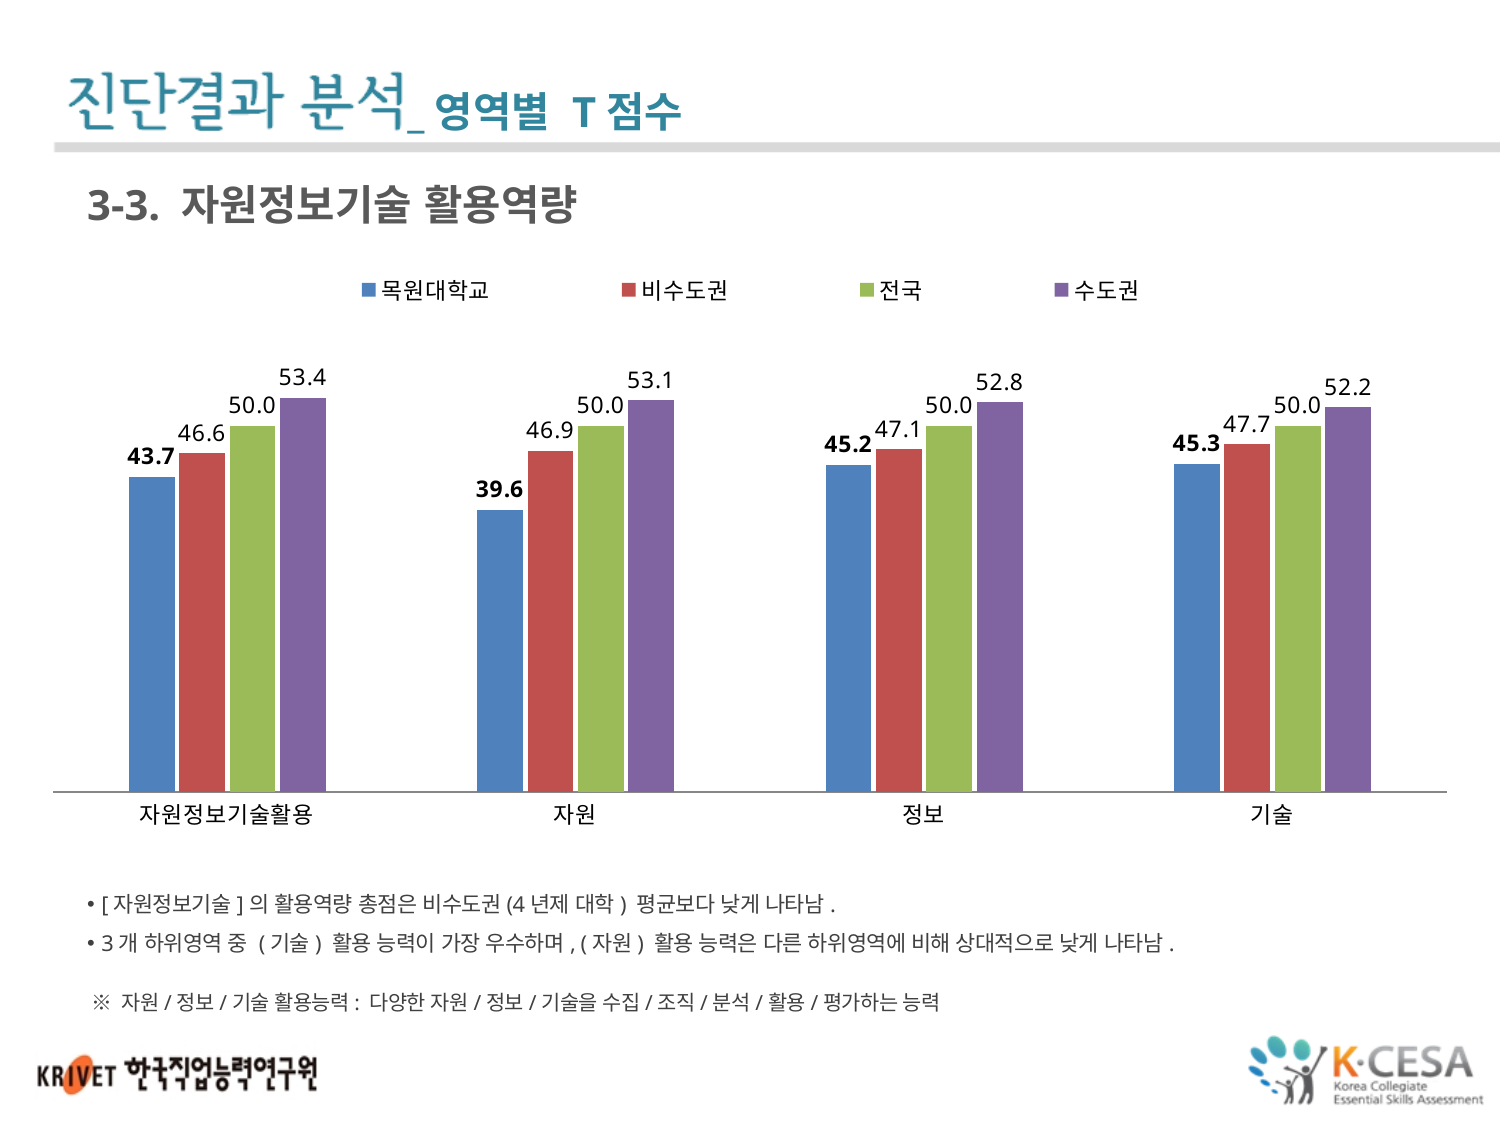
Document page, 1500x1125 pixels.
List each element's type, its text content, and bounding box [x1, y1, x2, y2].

text_box ※ 자원/정보/기술 활용능력: 다양한 자원/정보/기술을 수집/조직/분석/활용/평가하는 능력 [76, 982, 1413, 1023]
chart [29, 253, 1471, 871]
picture [0, 0, 1500, 1125]
text_box _영역별 T점수 [392, 78, 700, 144]
text_box [자원정보기술]의 활용역량 총점은 비수도권(4년제 대학) 평균보다 낮게 나타남. 3개 하위영역 중 (기술) 활용 능력이 가장 우수하며, (자원) 활용 능력은 다른 하위영역에 비해 상대적으로 낮게 나타남. [72, 879, 1408, 964]
text_box 3-3. 자원정보기술 활용역량 [72, 171, 671, 236]
